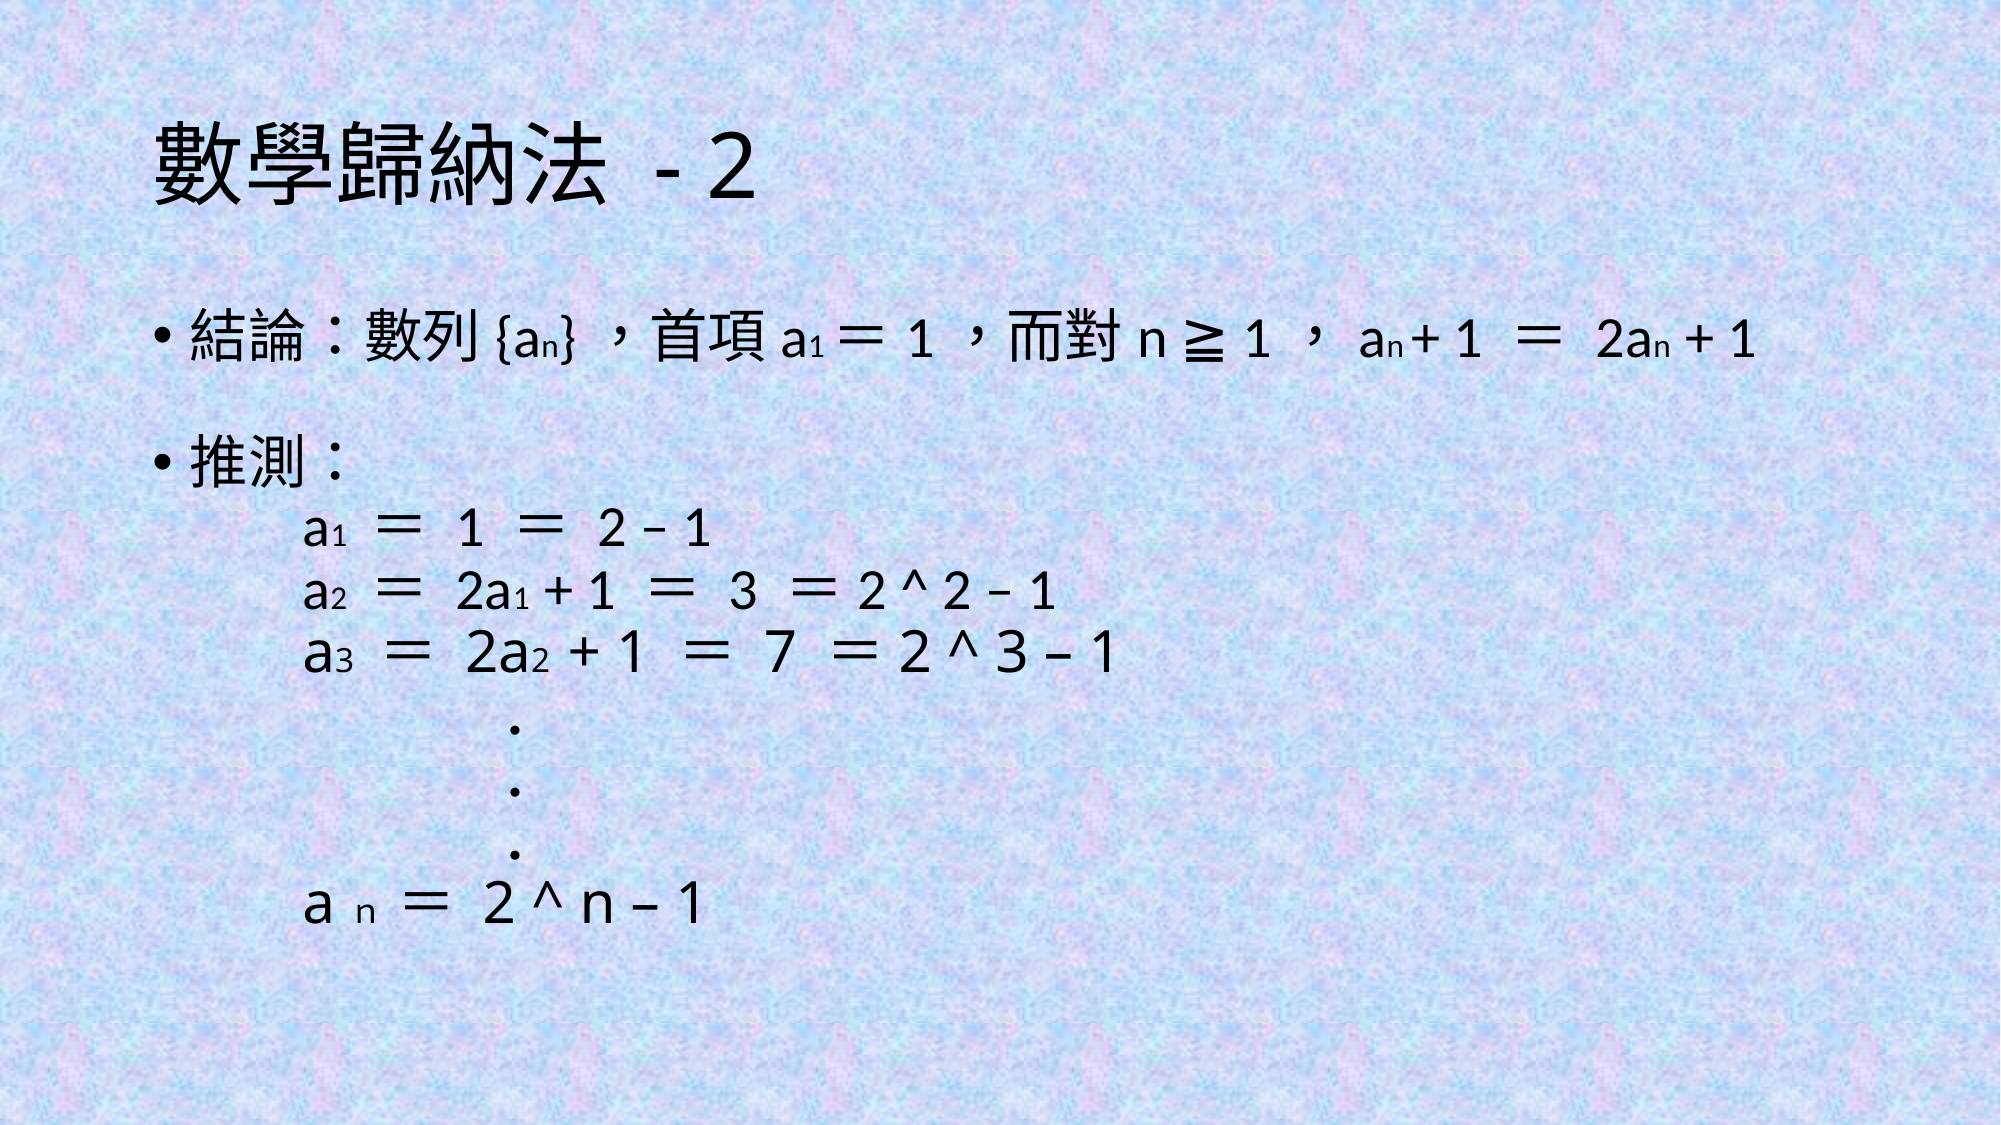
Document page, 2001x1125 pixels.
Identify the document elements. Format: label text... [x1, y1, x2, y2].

title 數學歸納法 - 2 [137, 59, 1863, 278]
list 結論：數列{an}，首項a1＝1，而對n ≧ 1，an + 1 ＝ 2an + 1 推測： a1 ＝ 1 ＝ 2 – 1 a2 ＝ 2a1 + 1 ＝ 3 ＝2 ^ 2 – 1 a3 ＝ 2a2 + 1 ＝ 7 ＝2 ^ 3 – 1 ． ． ． aｎ ＝ 2 ^ n – 1 [137, 299, 1863, 1014]
picture [0, 0, 2001, 1125]
